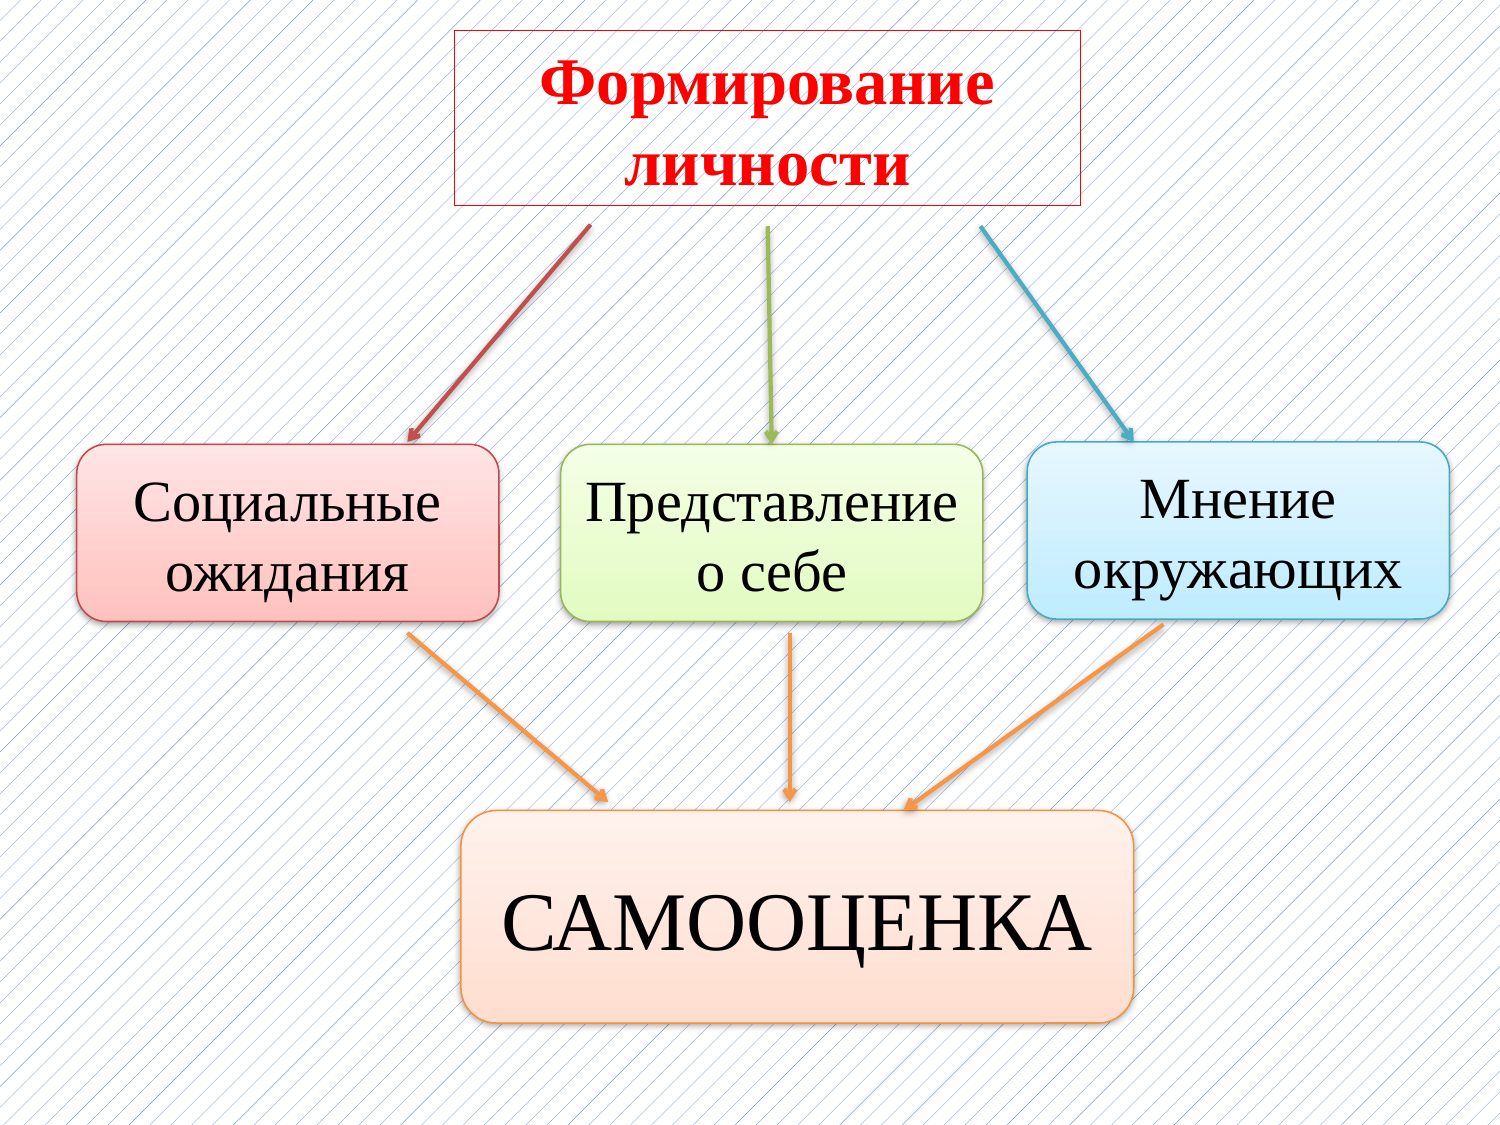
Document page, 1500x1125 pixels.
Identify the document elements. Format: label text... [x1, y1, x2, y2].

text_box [903, 624, 1164, 811]
text_box Представление о себе [559, 443, 984, 623]
text_box Формирование личности [454, 30, 1081, 206]
text_box САМООЦЕНКА [460, 809, 1135, 1024]
text_box Социальные ожидания [75, 443, 500, 623]
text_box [767, 226, 772, 445]
text_box Мнение окружающих [1026, 441, 1451, 620]
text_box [407, 224, 591, 443]
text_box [980, 225, 1135, 443]
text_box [406, 632, 609, 803]
